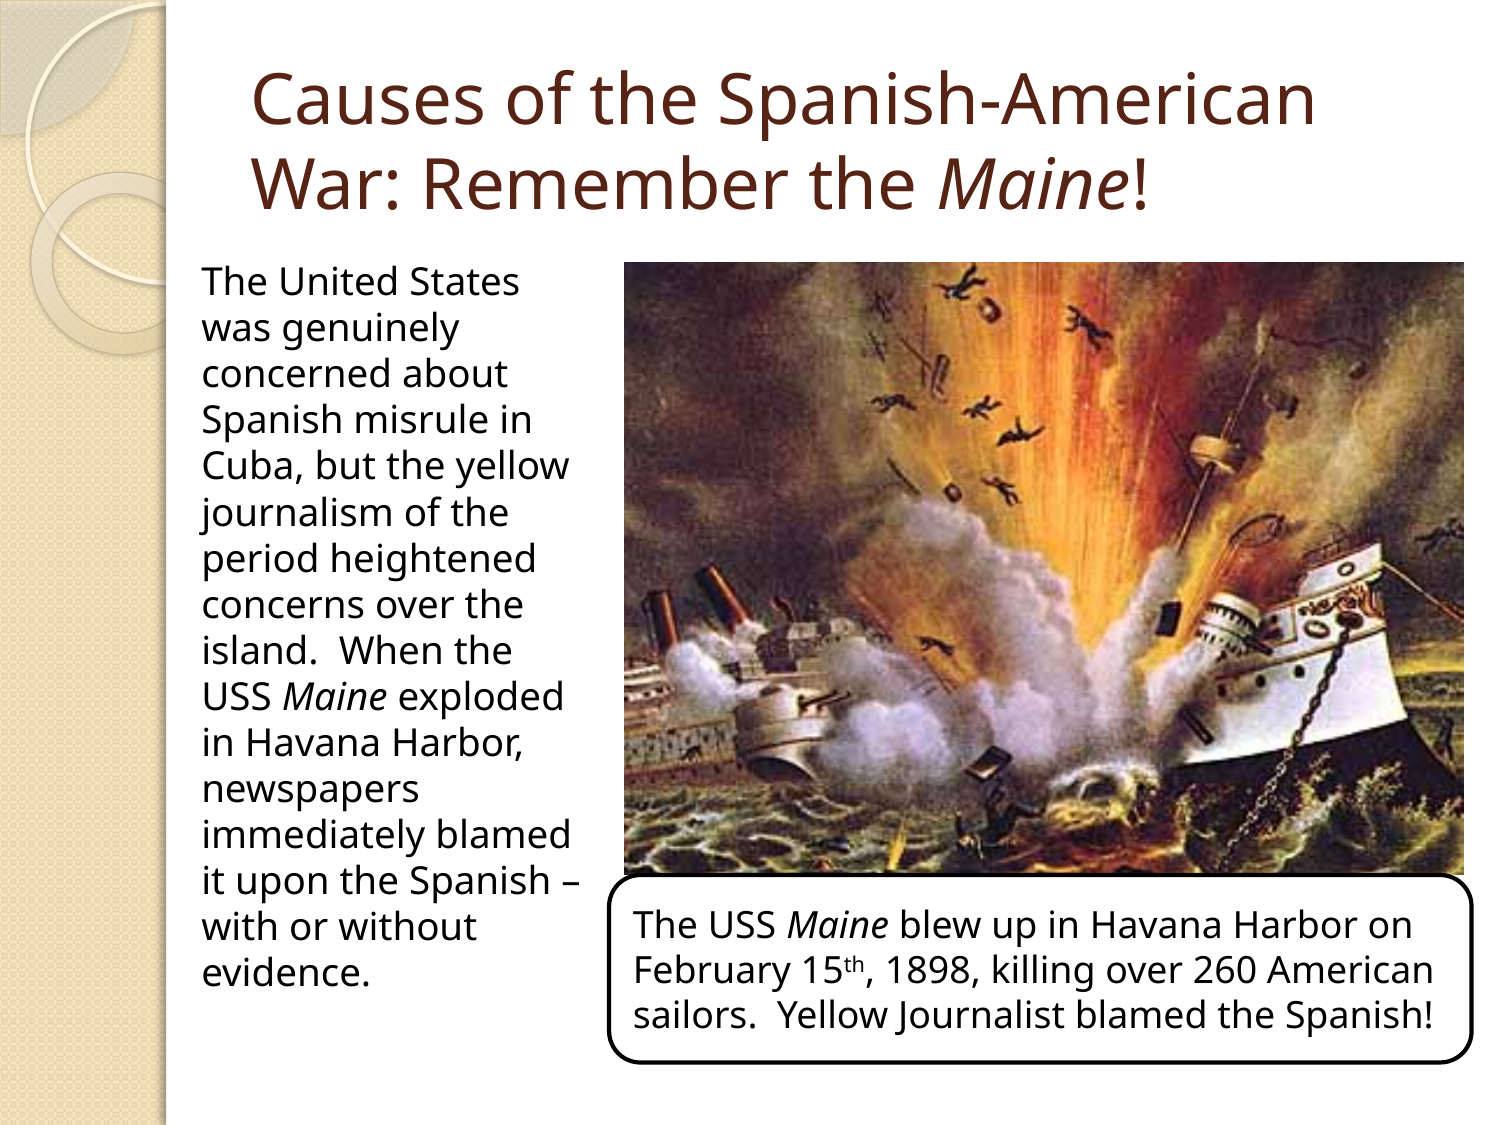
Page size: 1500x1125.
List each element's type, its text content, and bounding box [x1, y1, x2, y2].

title Causes of the Spanish-American War: Remember the Maine! [235, 45, 1466, 233]
text_box The USS Maine blew up in Havana Harbor on February 15th, 1898, killing over 260 American sailors. Yellow Journalist blamed the Spanish! [606, 880, 1474, 1065]
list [624, 262, 1464, 876]
list The United States was genuinely concerned about Spanish misrule in Cuba, but the yellow journalism of the period heightened concerns over the island. When the USS Maine exploded in Havana Harbor, newspapers immediately blamed it upon the Spanish – with or without evidence. [174, 249, 600, 1015]
